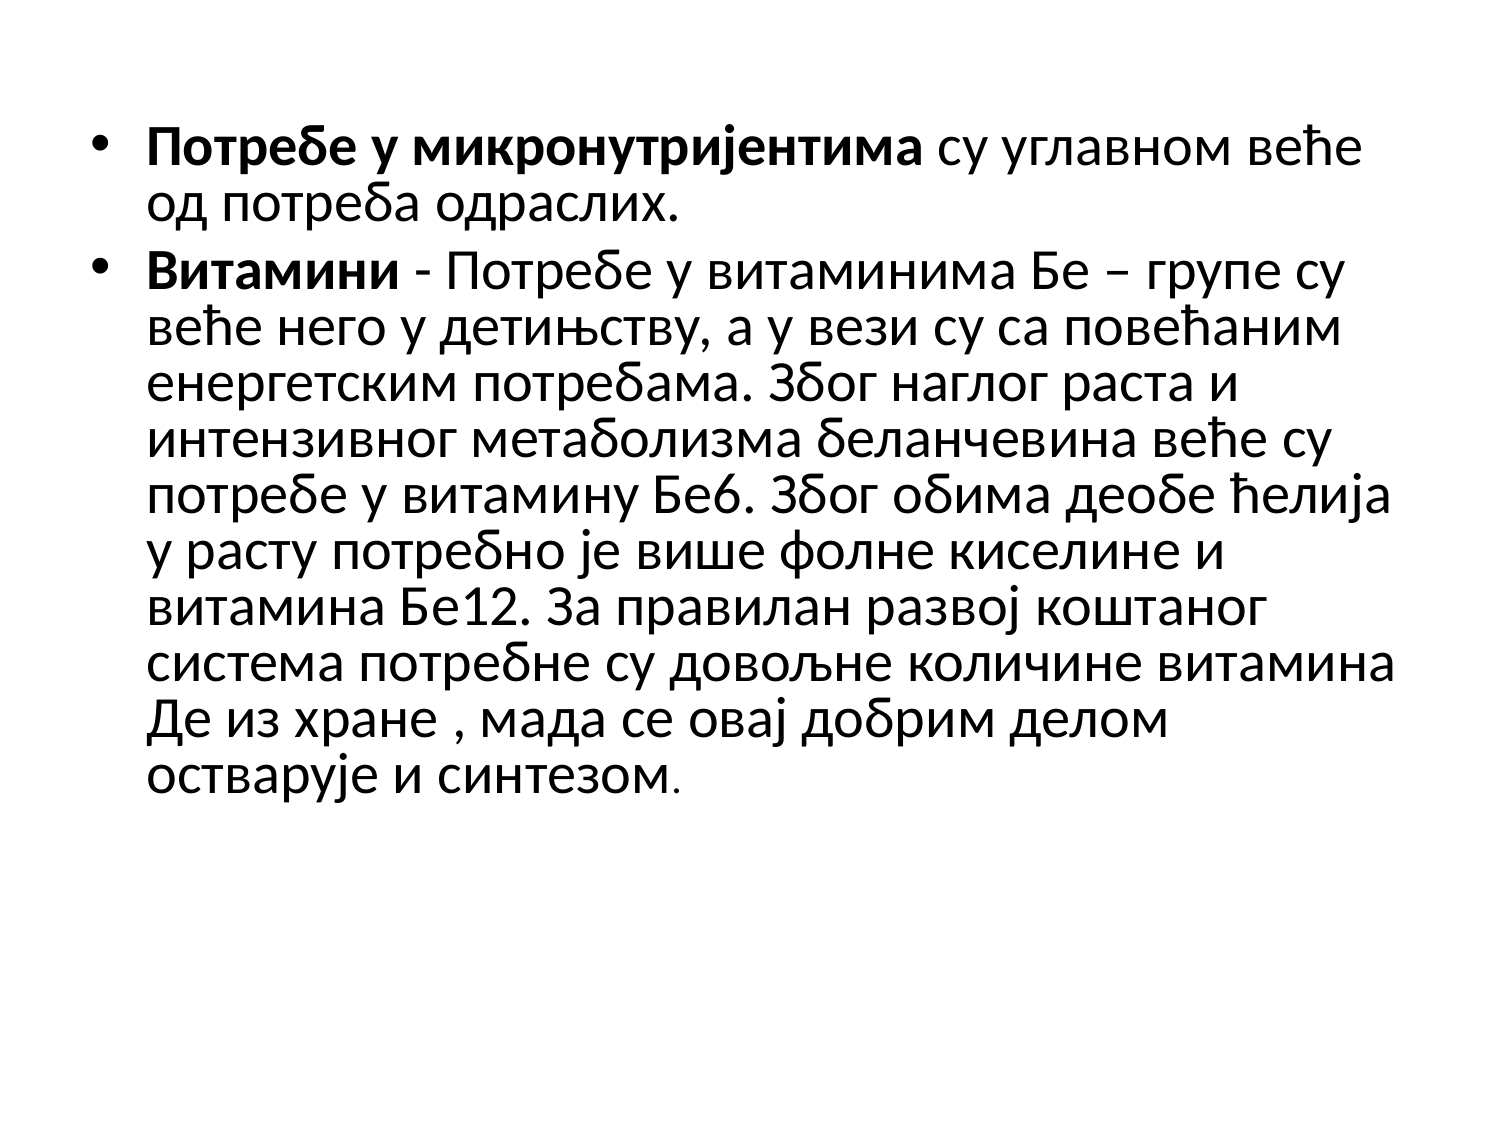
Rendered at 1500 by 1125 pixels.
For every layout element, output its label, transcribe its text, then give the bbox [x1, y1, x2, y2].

list Потребе у микронутријентима су углавном веће од потреба одраслих. Витамини - Потребе у витаминима Бе – групе су веће него у детињству, а у вези су са повећаним енергетским потребама. Због наглог раста и интензивног метаболизма беланчевина веће су потребе у витамину Бе6. Због обима деобе ћелија у расту потребно је више фолне киселине и витамина Бе12. За правилан развој коштаног система потребне су довољне количине витамина Де из хране , мада се овај добрим делом остварује и синтезом. [75, 113, 1425, 1005]
